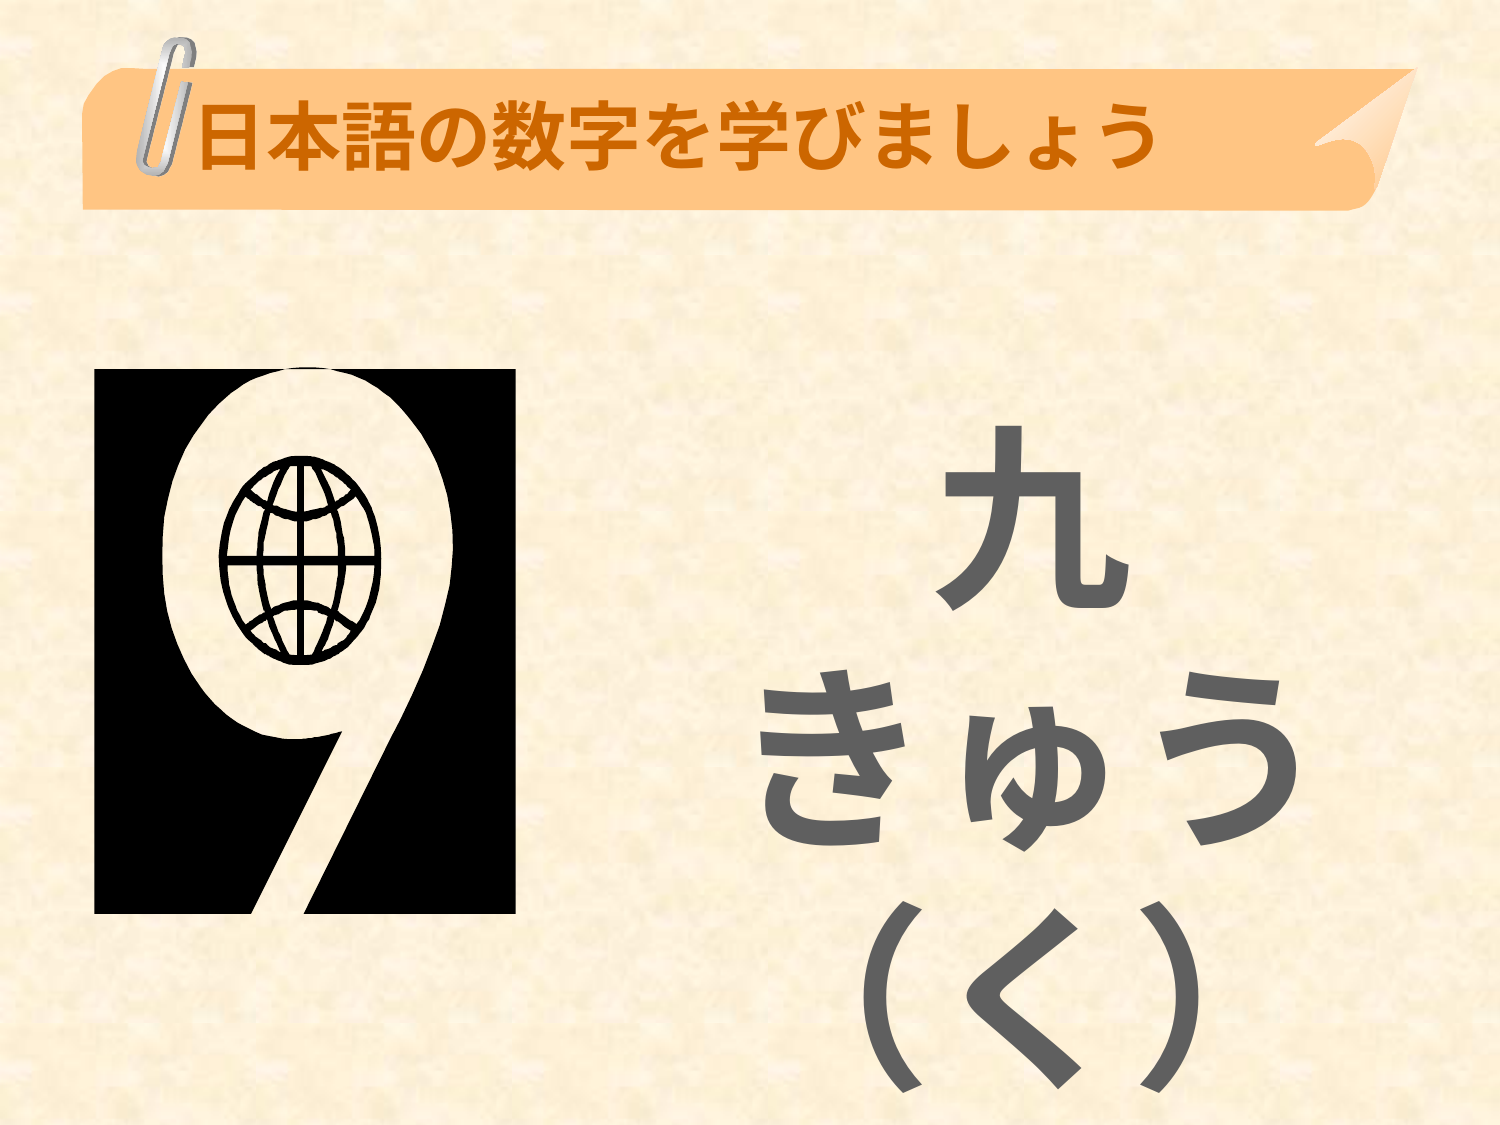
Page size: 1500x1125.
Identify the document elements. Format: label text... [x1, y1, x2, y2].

title 日本語の数字を学びましょう [176, 64, 1415, 205]
picture [0, 0, 1500, 1125]
text_box 九 きゅう（く） [597, 386, 1465, 1122]
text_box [93, 367, 516, 915]
